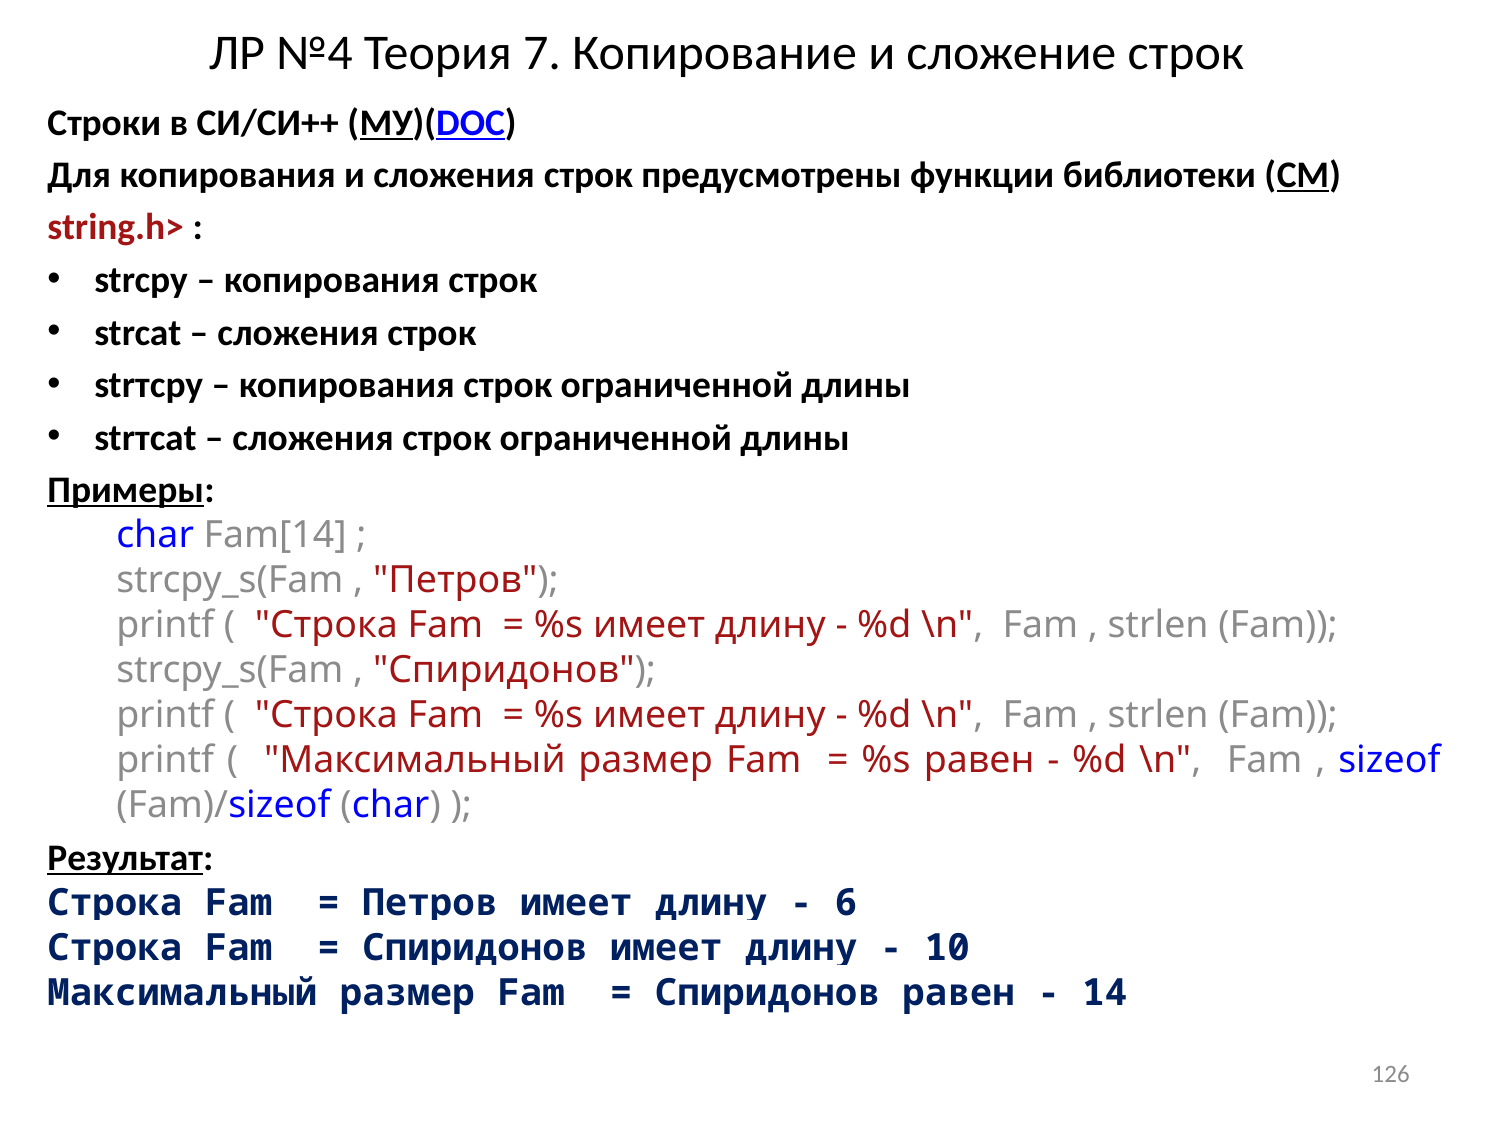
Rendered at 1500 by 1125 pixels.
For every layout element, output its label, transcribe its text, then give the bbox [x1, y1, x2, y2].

title ЛР №4 Теория 7. Копирование и сложение строк [159, 2, 1306, 89]
text_box Строки в СИ/СИ++ (МУ)(DOC) Для копирования и сложения строк предусмотрены функции библиотеки (СМ) string.h> : strcpy – копирования строк strcat – сложения строк strтcpy – копирования строк ограниченной длины strтcat – сложения строк ограниченной длины Примеры: char Fam[14] ; strcpy_s(Fam , "Петров"); printf ( "Строка Fam = %s имеет длину - %d \n", Fam , strlen (Fam)); strcpy_s(Fam , "Спиридонов"); printf ( "Строка Fam = %s имеет длину - %d \n", Fam , strlen (Fam)); printf ( "Максимальный размер Fam = %s равен - %d \n", Fam , sizeof (Fam)/sizeof (char) ); Результат: Строка Fam = Петров имеет длину - 6 Строка Fam = Спиридонов имеет длину - 10 Максимальный размер Fam = Спиридонов равен - 14 [32, 89, 1456, 1047]
slide_number 126 [1074, 1042, 1425, 1103]
